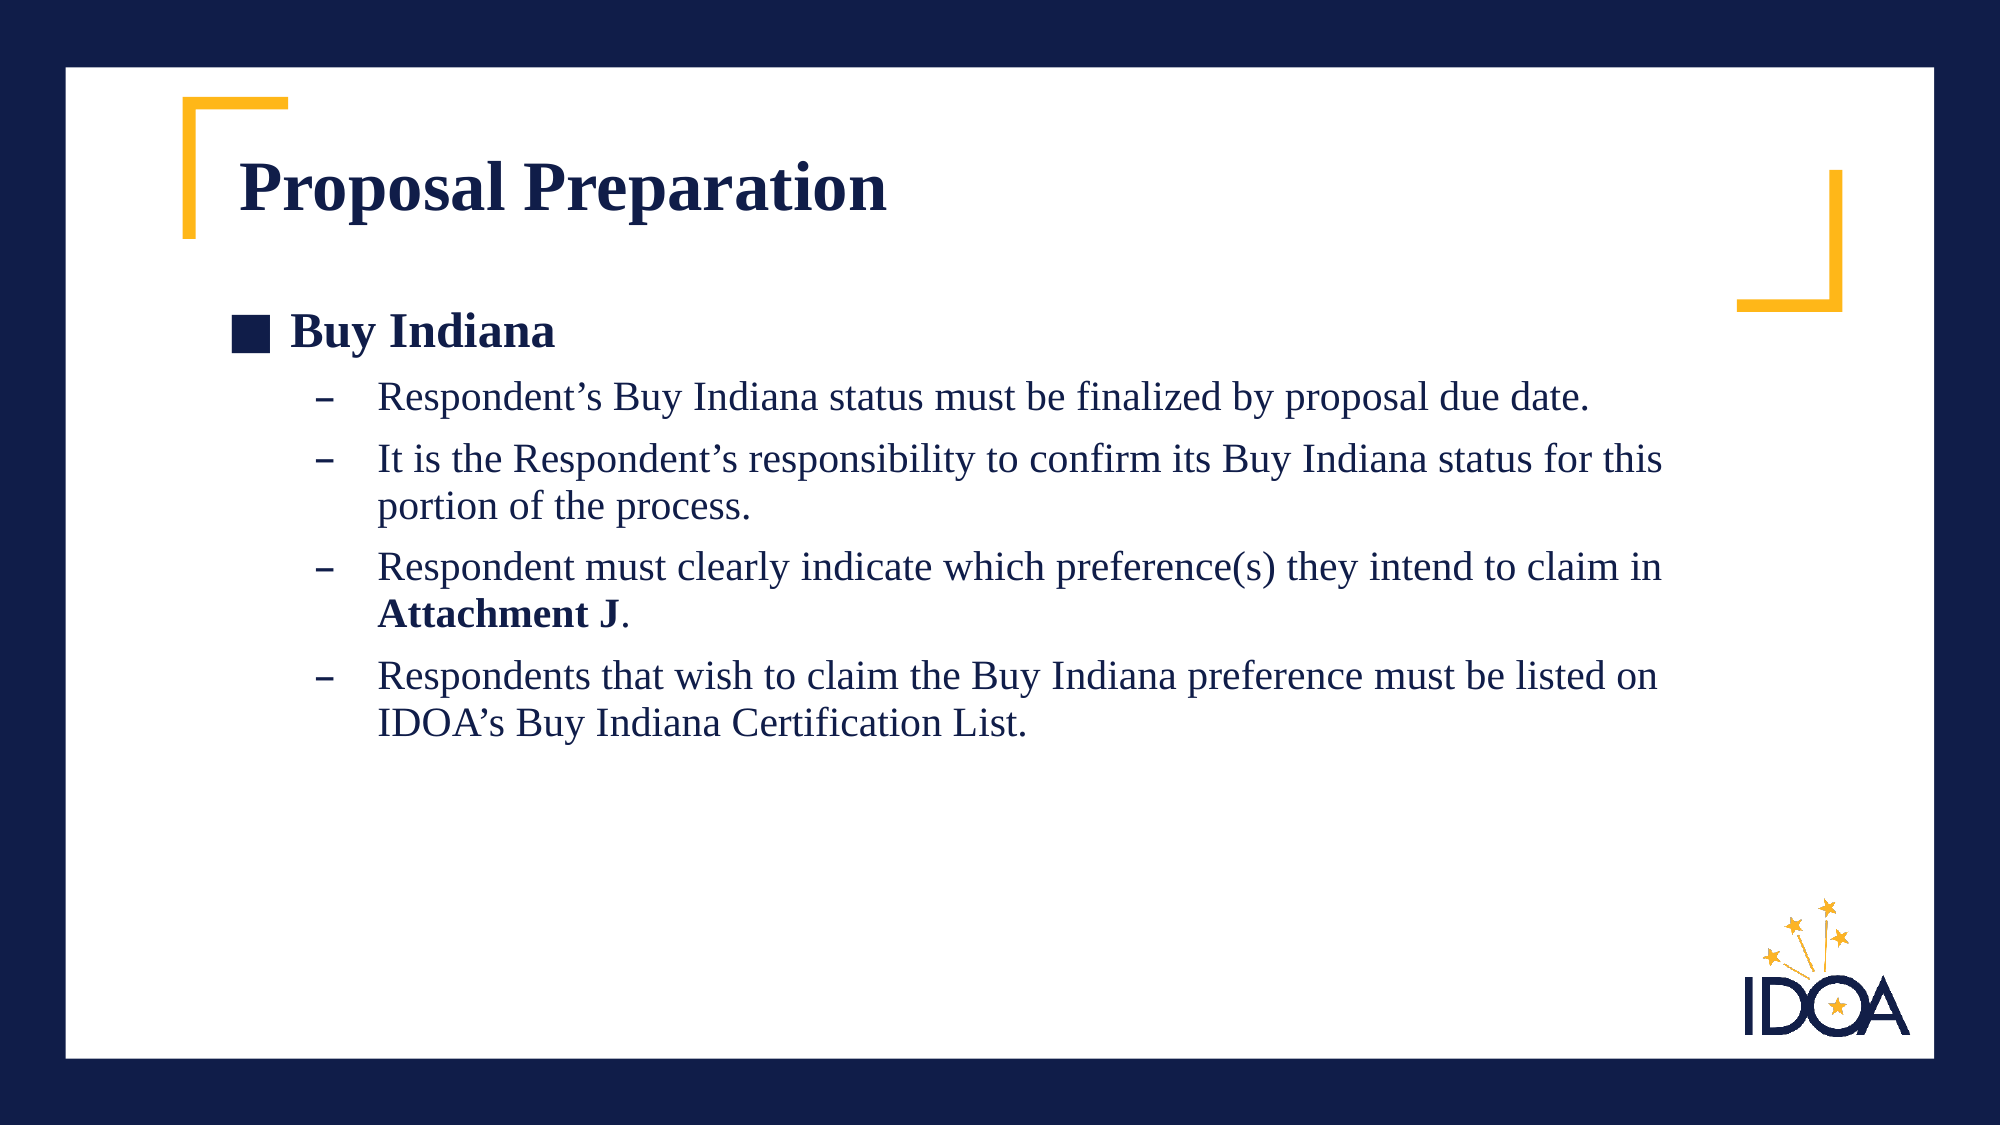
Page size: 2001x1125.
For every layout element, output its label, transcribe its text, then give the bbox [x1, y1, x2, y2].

list Buy Indiana Respondent’s Buy Indiana status must be finalized by proposal due date. It is the Respondent’s responsibility to confirm its Buy Indiana status for this portion of the process. Respondent must clearly indicate which preference(s) they intend to claim in Attachment J. Respondents that wish to claim the Buy Indiana preference must be listed on IDOA’s Buy Indiana Certification List. [212, 294, 1788, 880]
title Proposal Preparation [225, 142, 1800, 279]
picture [1702, 857, 1959, 1114]
